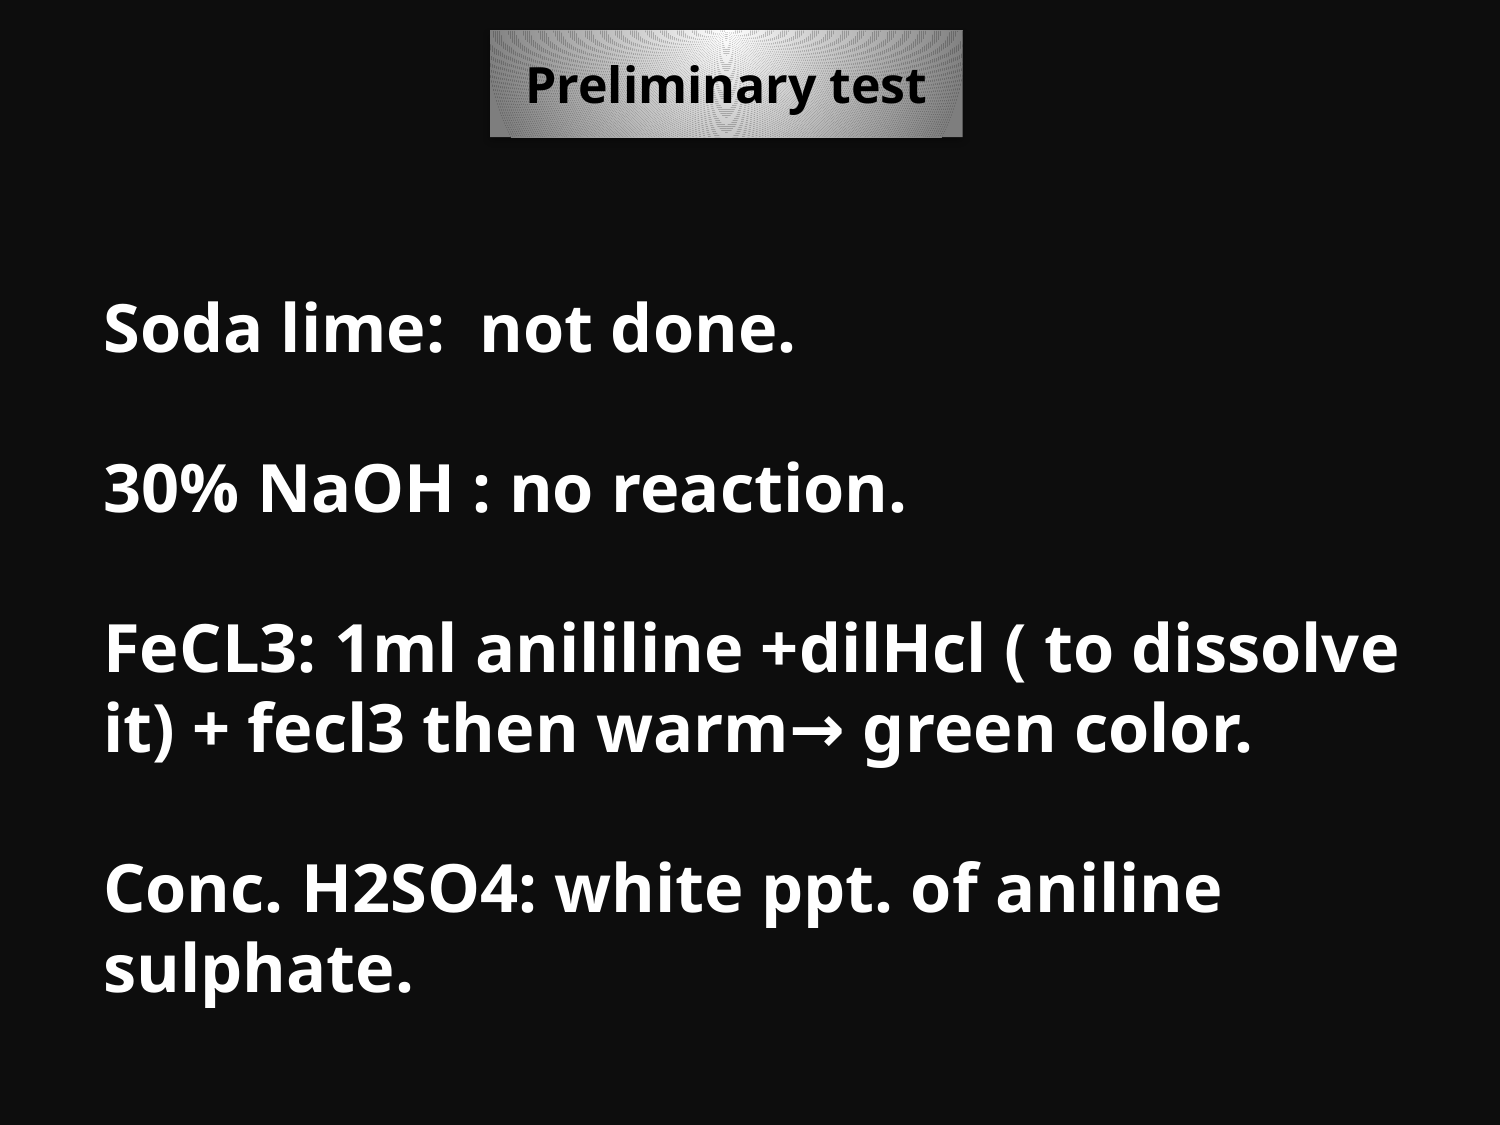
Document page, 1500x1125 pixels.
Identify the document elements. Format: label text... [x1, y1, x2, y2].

text_box Soda lime: not done. 30% NaOH : no reaction. FeCL3: 1ml anililine +dilHcl ( to dissolve it) + fecl3 then warm→ green color. Conc. H2SO4: white ppt. of aniline sulphate. [88, 278, 1424, 1014]
text_box Preliminary test [490, 30, 963, 138]
